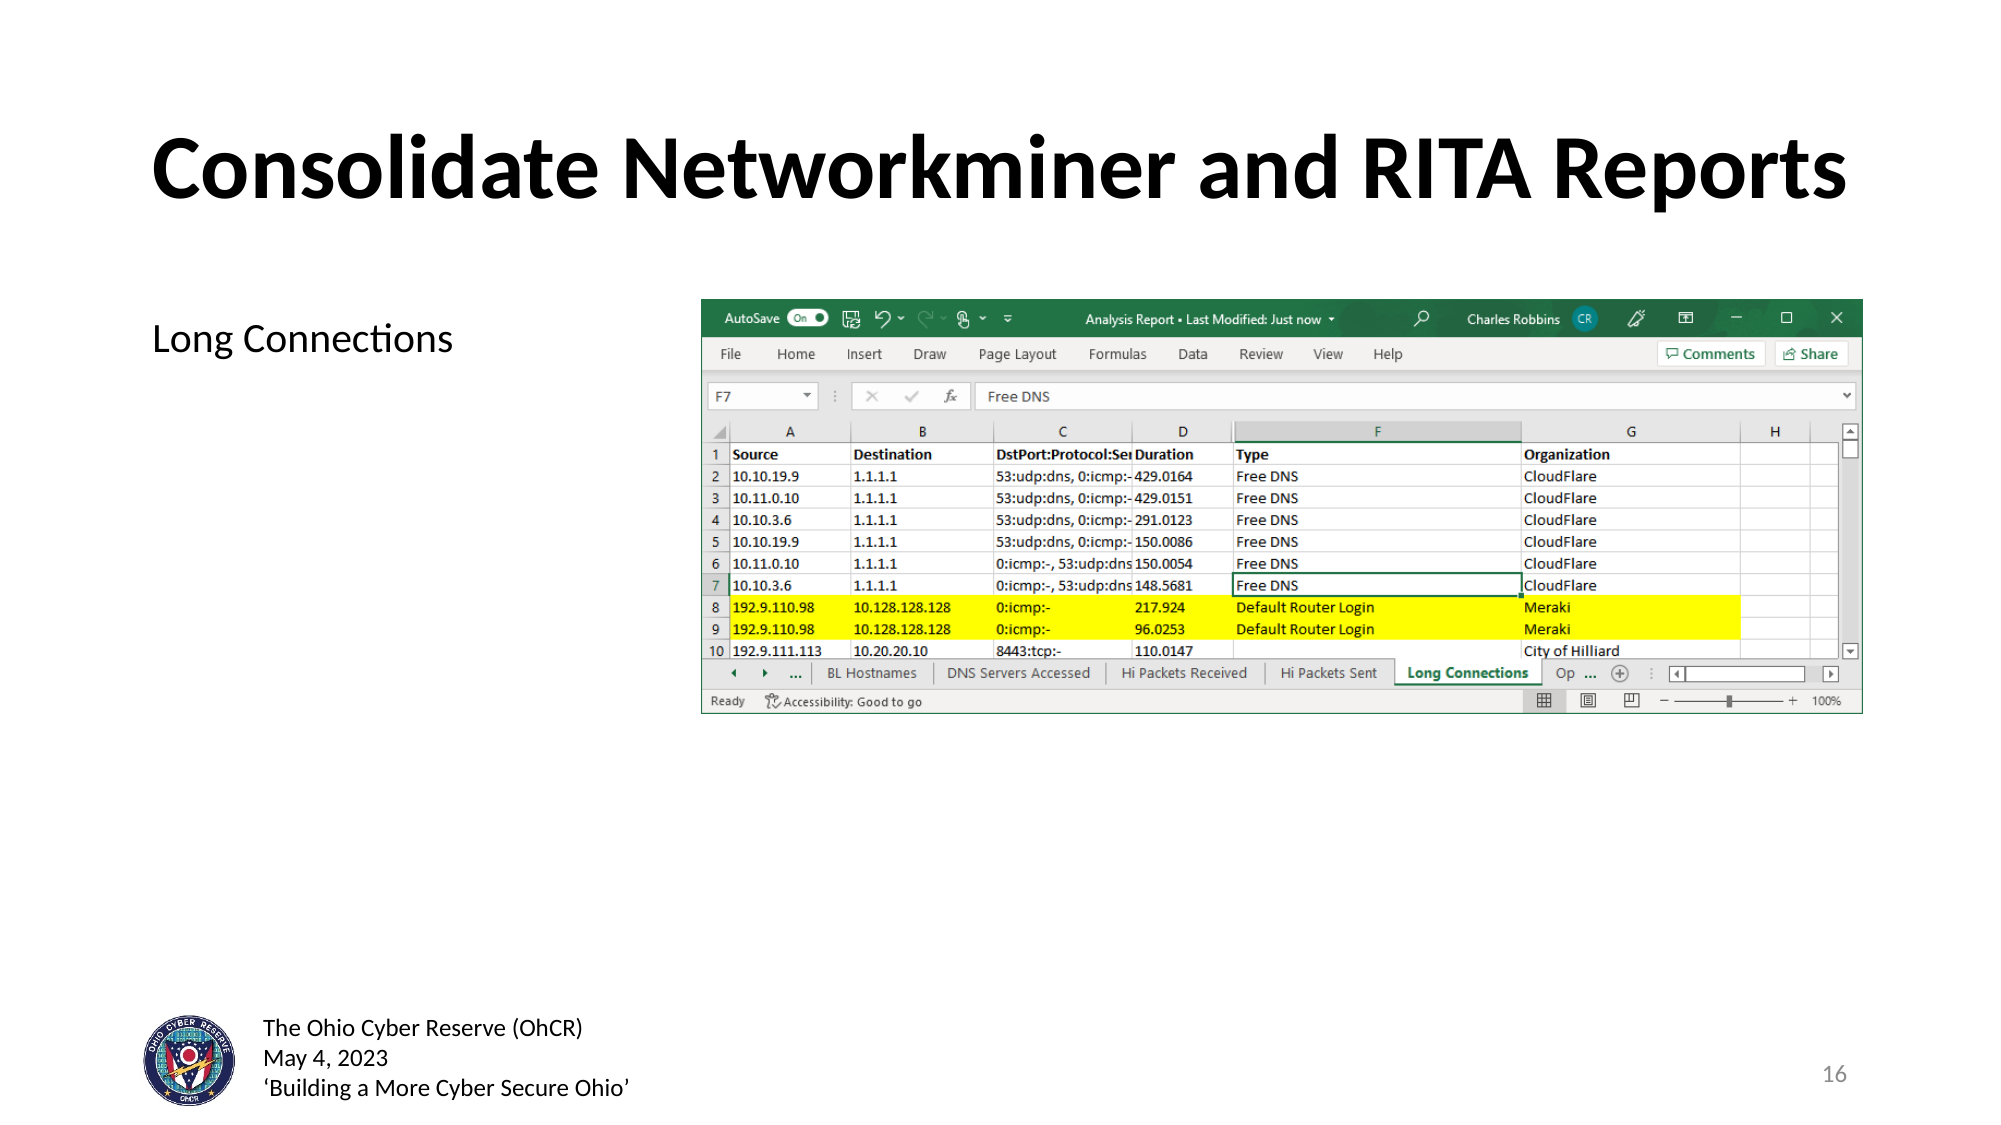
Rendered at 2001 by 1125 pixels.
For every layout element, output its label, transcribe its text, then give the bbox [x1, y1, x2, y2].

title Consolidate Networkminer and RITA Reports [137, 59, 1882, 278]
text_box The Ohio Cyber Reserve (OhCR) May 4, 2023 ‘Building a More Cyber Secure Ohio’ [248, 1004, 648, 1109]
picture [701, 299, 1863, 714]
list Long Connections [137, 299, 683, 980]
slide_number 16 [1412, 1042, 1863, 1103]
picture [140, 1013, 238, 1108]
